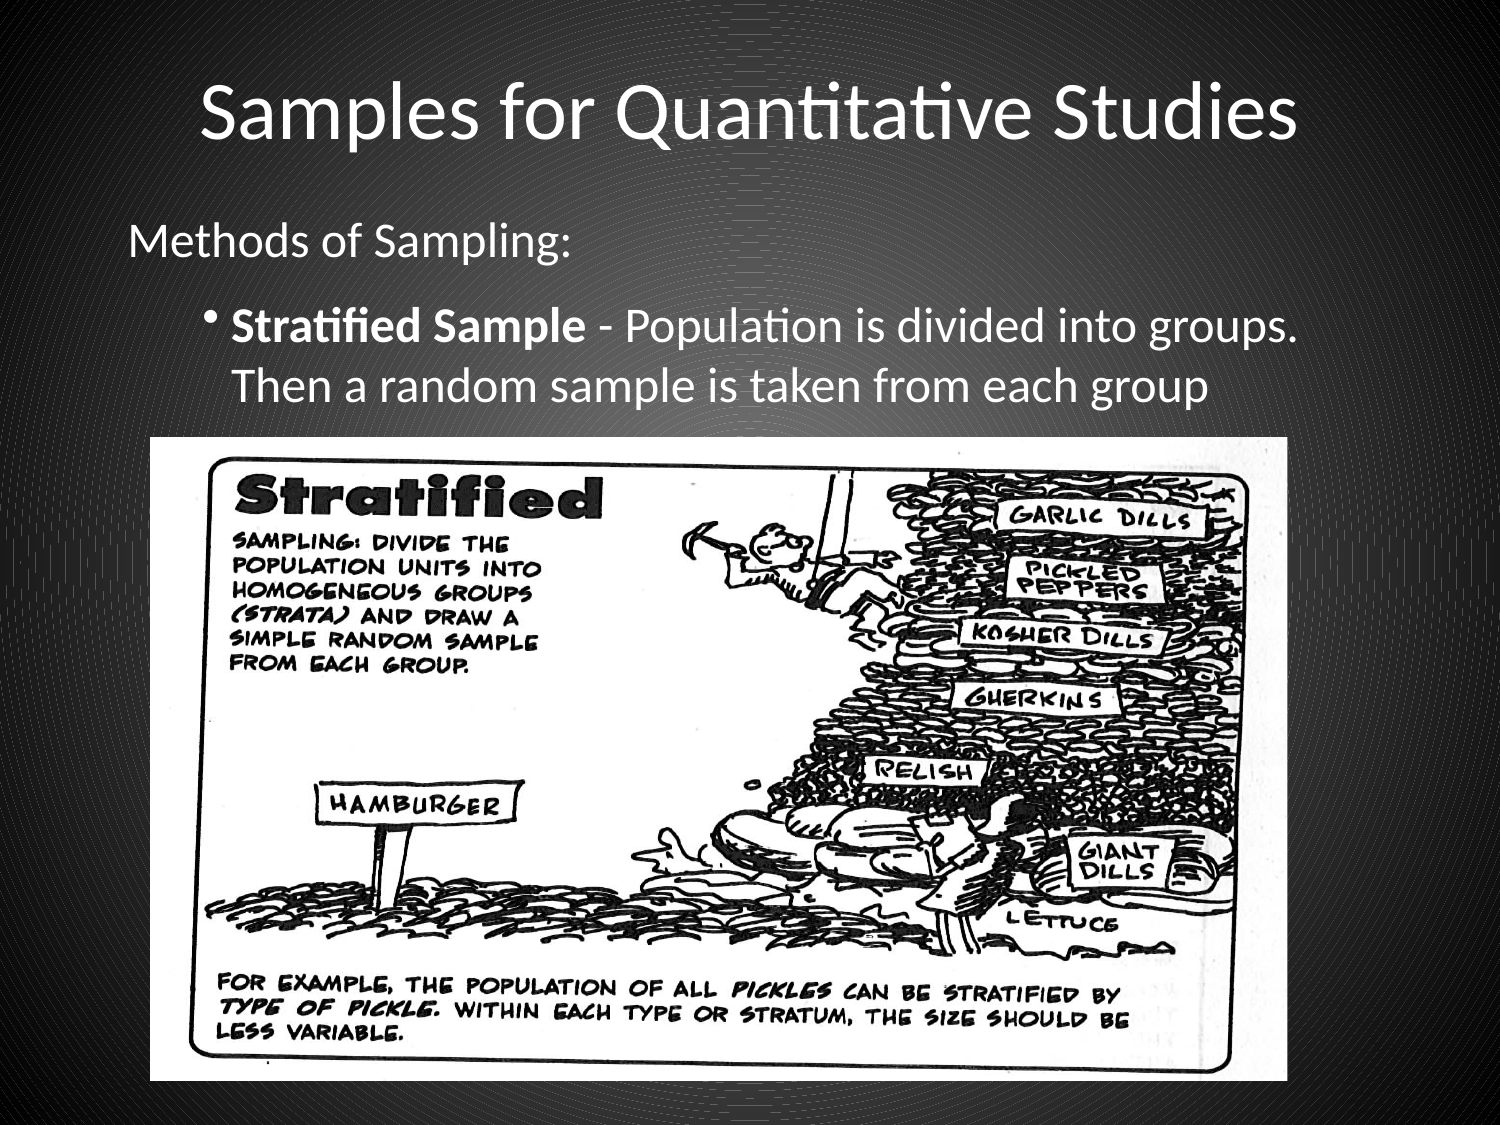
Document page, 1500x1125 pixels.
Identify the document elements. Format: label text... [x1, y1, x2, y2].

title Samples for Quantitative Studies [112, 24, 1388, 188]
text_box Methods of Sampling: Stratified Sample - Population is divided into groups. Then a random sample is taken from each group [112, 200, 1375, 420]
picture [149, 437, 1288, 1081]
